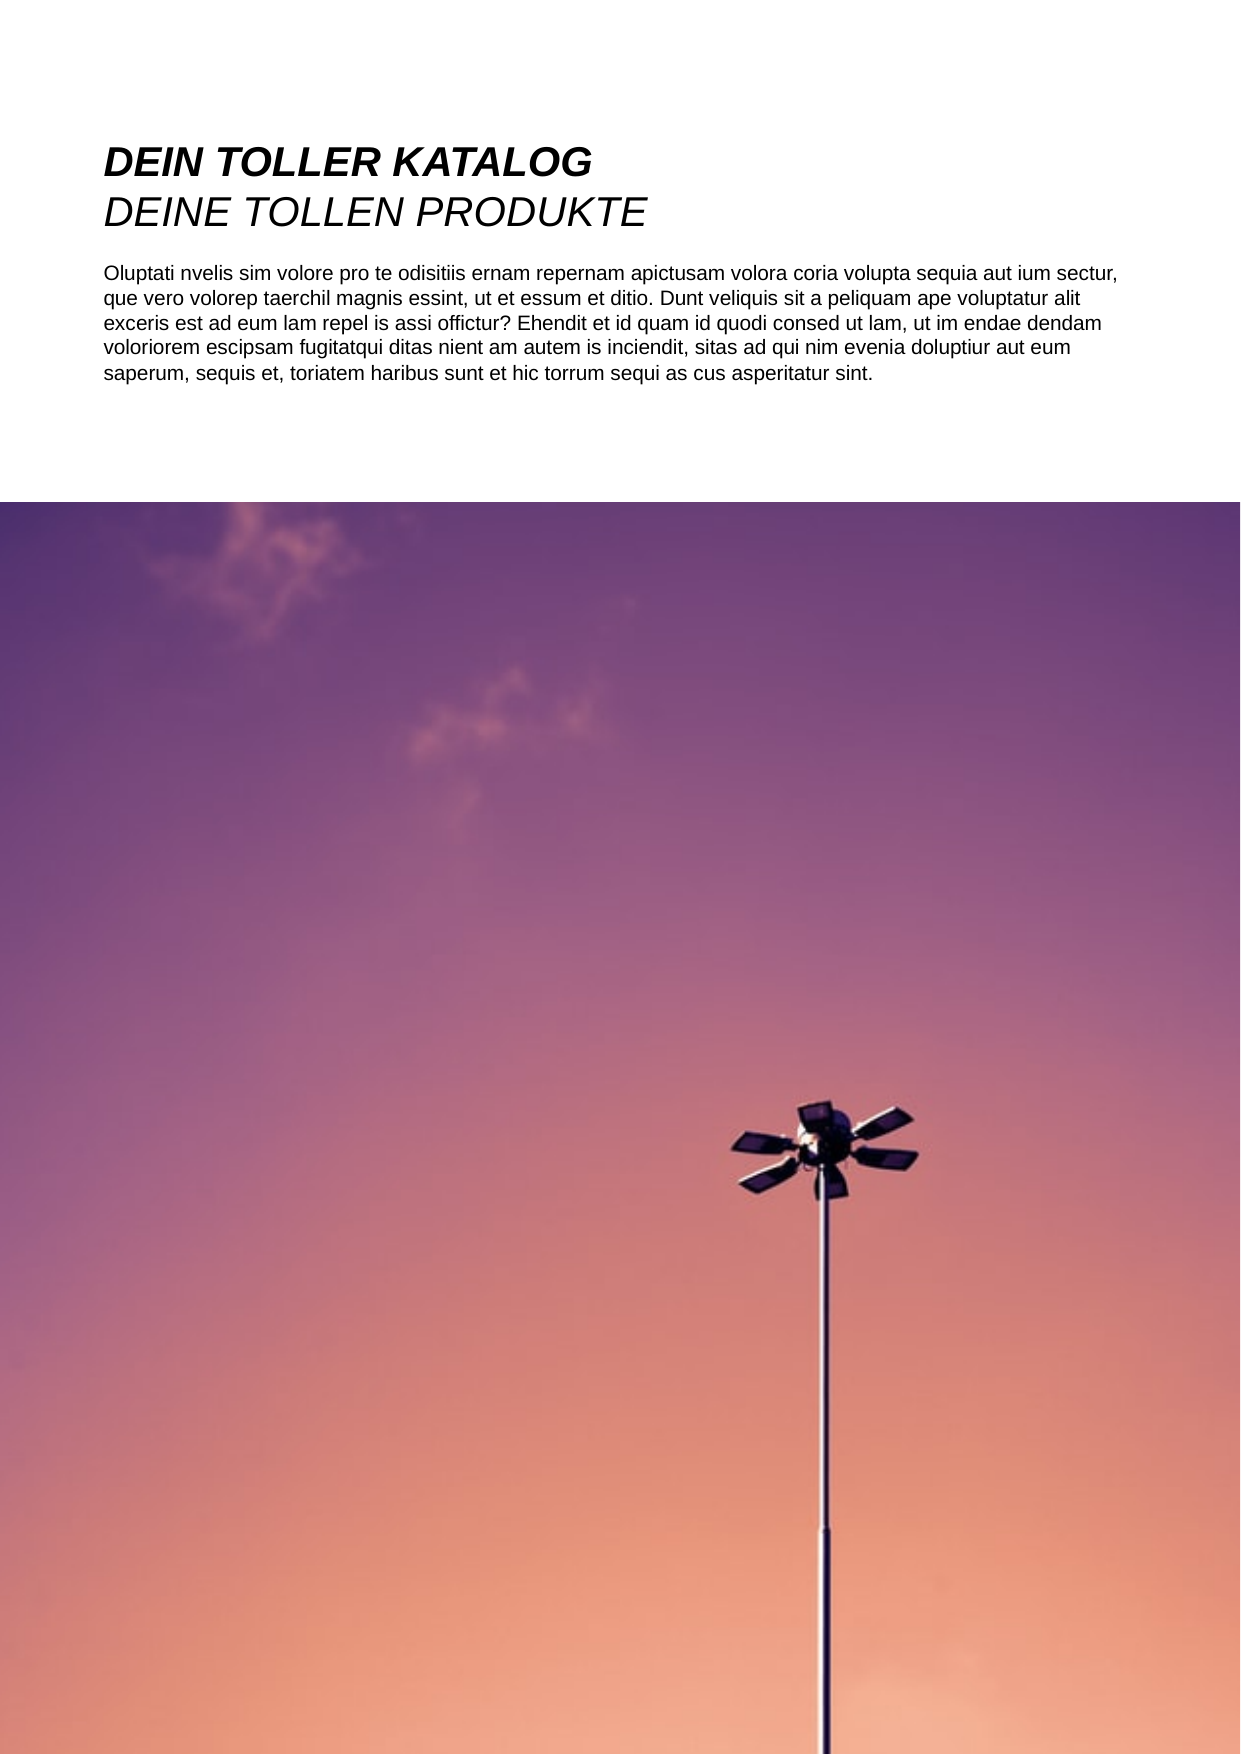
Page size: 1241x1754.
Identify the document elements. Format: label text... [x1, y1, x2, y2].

text_box DEIN TOLLER KATALOG DEINE TOLLEN PRODUKTE Oluptati nvelis sim volore pro te odisitiis ernam repernam apictusam volora coria volupta sequia aut ium sectur, que vero volorep taerchil magnis essint, ut et essum et ditio. Dunt veliquis sit a peliquam ape voluptatur alit exceris est ad eum lam repel is assi offictur? Ehendit et id quam id quodi consed ut lam, ut im endae dendam voloriorem escipsam fugitatqui ditas nient am autem is inciendit, sitas ad qui nim evenia doluptiur aut eum saperum, sequis et, toriatem haribus sunt et hic torrum sequi as cus asperitatur sint. [88, 126, 1152, 401]
picture [0, 501, 1241, 1754]
